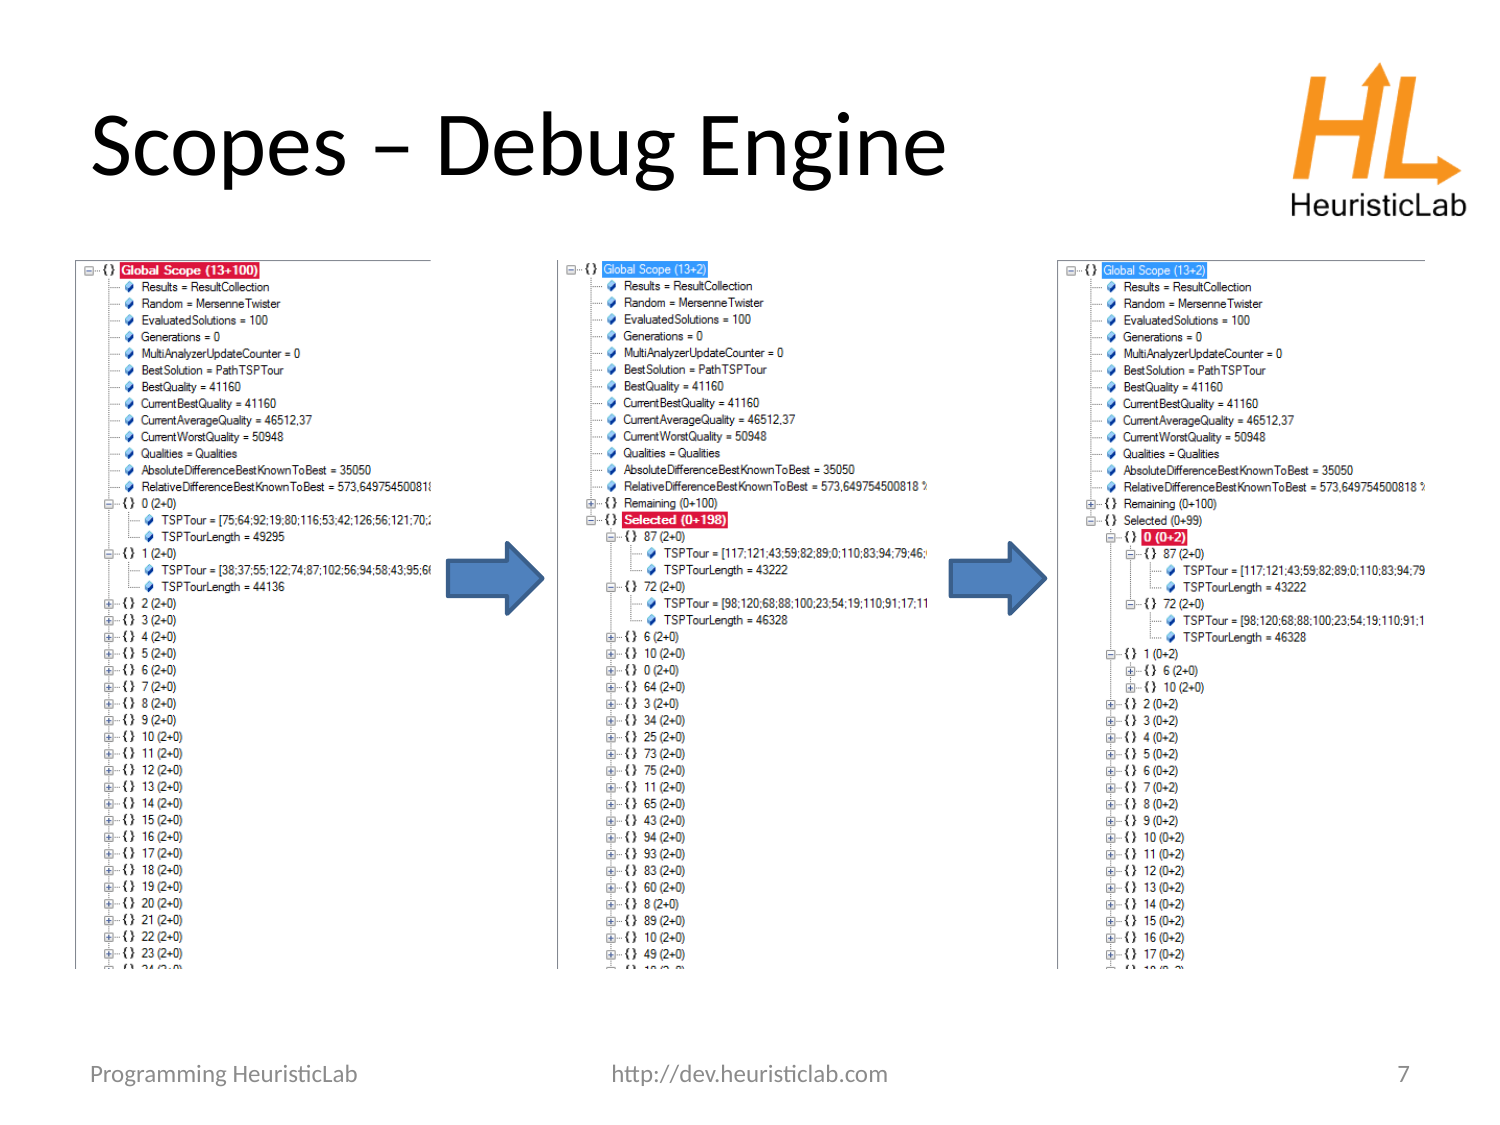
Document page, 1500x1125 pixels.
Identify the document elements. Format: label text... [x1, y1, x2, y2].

text_box [948, 541, 1048, 616]
title Scopes – Debug Engine [75, 45, 1282, 233]
picture [1281, 27, 1474, 244]
picture [557, 259, 928, 969]
text_box [445, 541, 545, 616]
picture [74, 258, 431, 969]
picture [1055, 258, 1426, 969]
slide_number Programming HeuristicLab [75, 1042, 425, 1103]
footer http://dev.heuristiclab.com [512, 1042, 988, 1103]
slide_number 7 [1074, 1042, 1425, 1103]
